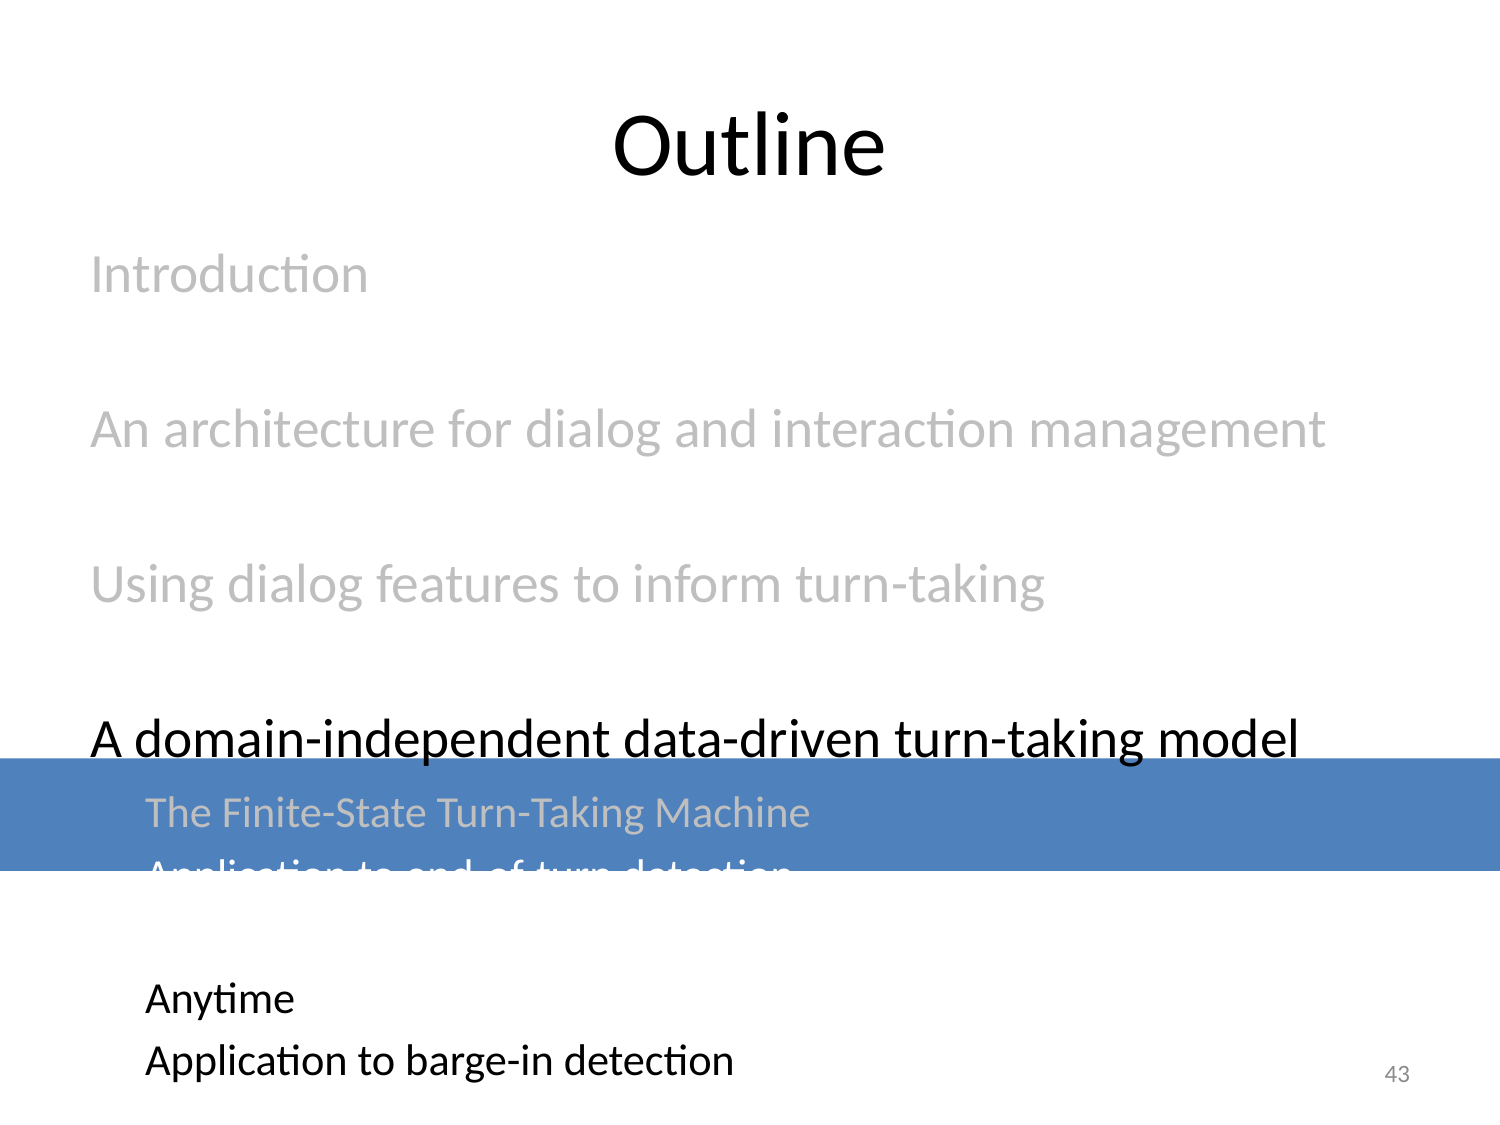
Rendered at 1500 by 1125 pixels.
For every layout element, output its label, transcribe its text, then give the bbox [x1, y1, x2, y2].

title Outline [75, 45, 1425, 229]
slide_number 43 [1074, 1042, 1425, 1103]
text_box [1425, 756, 1500, 873]
list Introduction An architecture for dialog and interaction management Using dialog features to inform turn-taking A domain-independent data-driven turn-taking model The Finite-State Turn-Taking Machine Application to end-of-turn detection In pauses Anytime Application to barge-in detection [75, 229, 1425, 1096]
text_box [0, 756, 75, 873]
